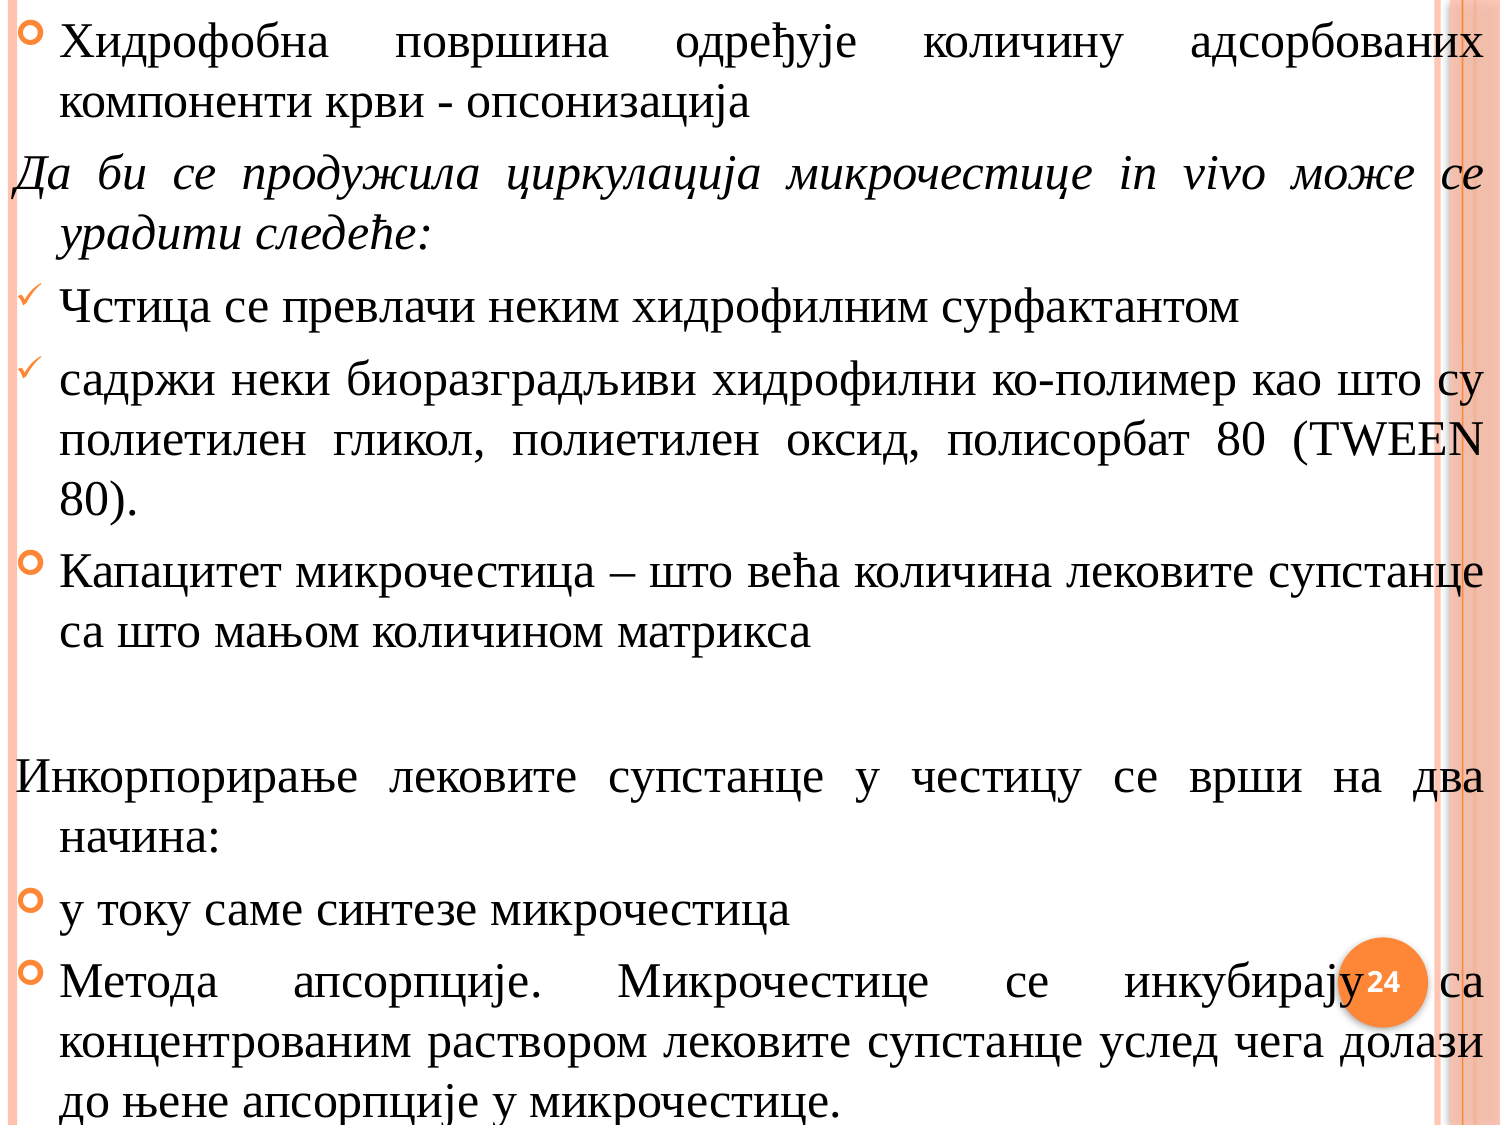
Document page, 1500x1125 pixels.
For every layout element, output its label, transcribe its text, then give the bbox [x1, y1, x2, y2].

slide_number 24 [1333, 940, 1434, 1026]
list Хидрофобна површина одређује количину адсорбованих компоненти крви - опсонизација Да би се продужила циркулација микрочестице in vivo може се урадити следеће: Чстица се превлачи неким хидрофилним сурфактантом садржи неки биоразградљиви хидрофилни ко-полимер као што су полиетилен гликол, полиетилен оксид, полисорбат 80 (TWEEN 80). Капацитет микрочестица – што већа количина лековите супстанце са што мањом количином матрикса Инкорпорирање лековите супстанце у честицу се врши на два начина: у току саме синтезе микрочестица Метода апсорпције. Микрочестице се инкубирају са концентрованим раствором лековите супстанце услед чега долази до њене апсорпције у микрочестице. [0, 0, 1500, 1125]
